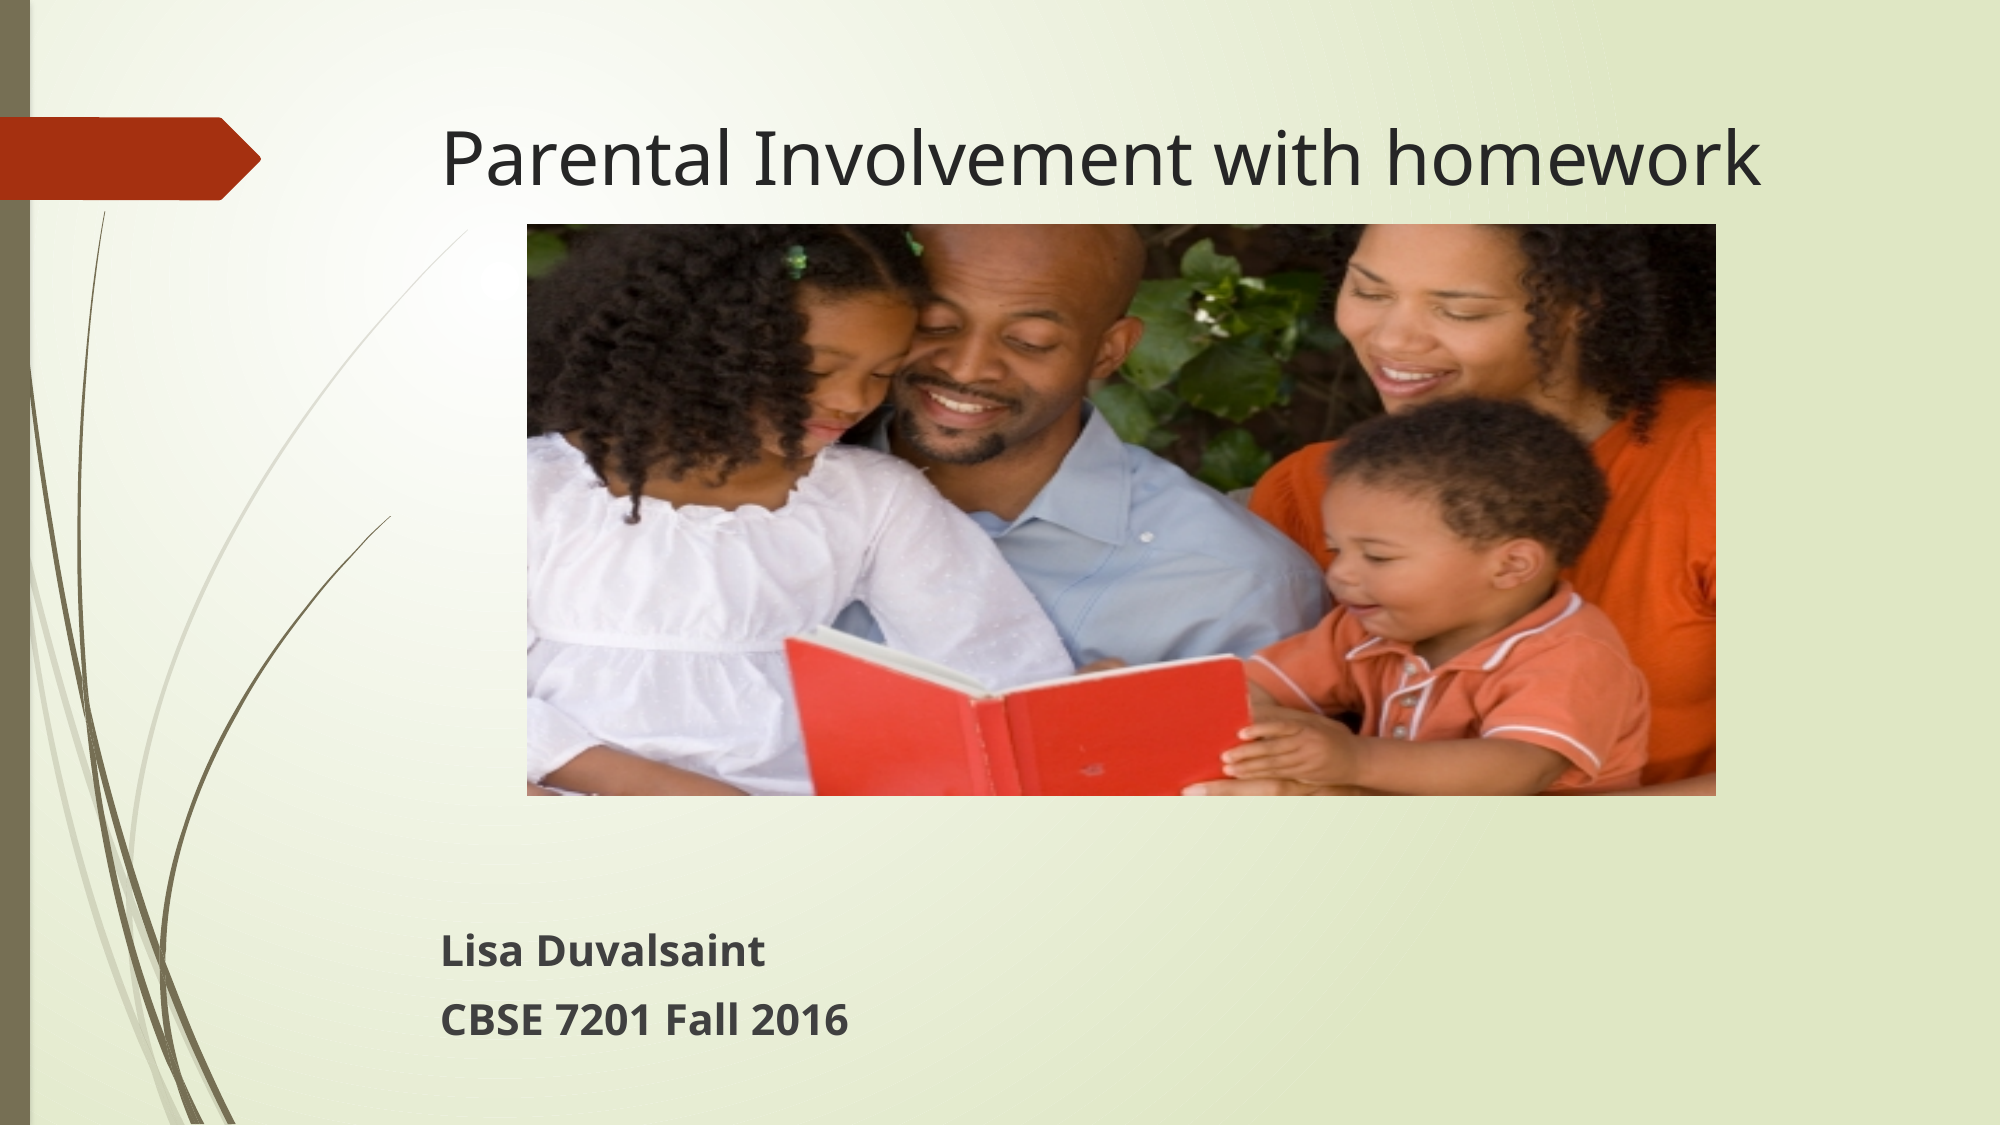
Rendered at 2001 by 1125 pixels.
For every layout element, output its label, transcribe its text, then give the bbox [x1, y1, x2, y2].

title Parental Involvement with homework [425, 102, 1888, 313]
picture [526, 224, 1716, 796]
list Lisa Duvalsaint CBSE 7201 Fall 2016 [424, 350, 1888, 1055]
